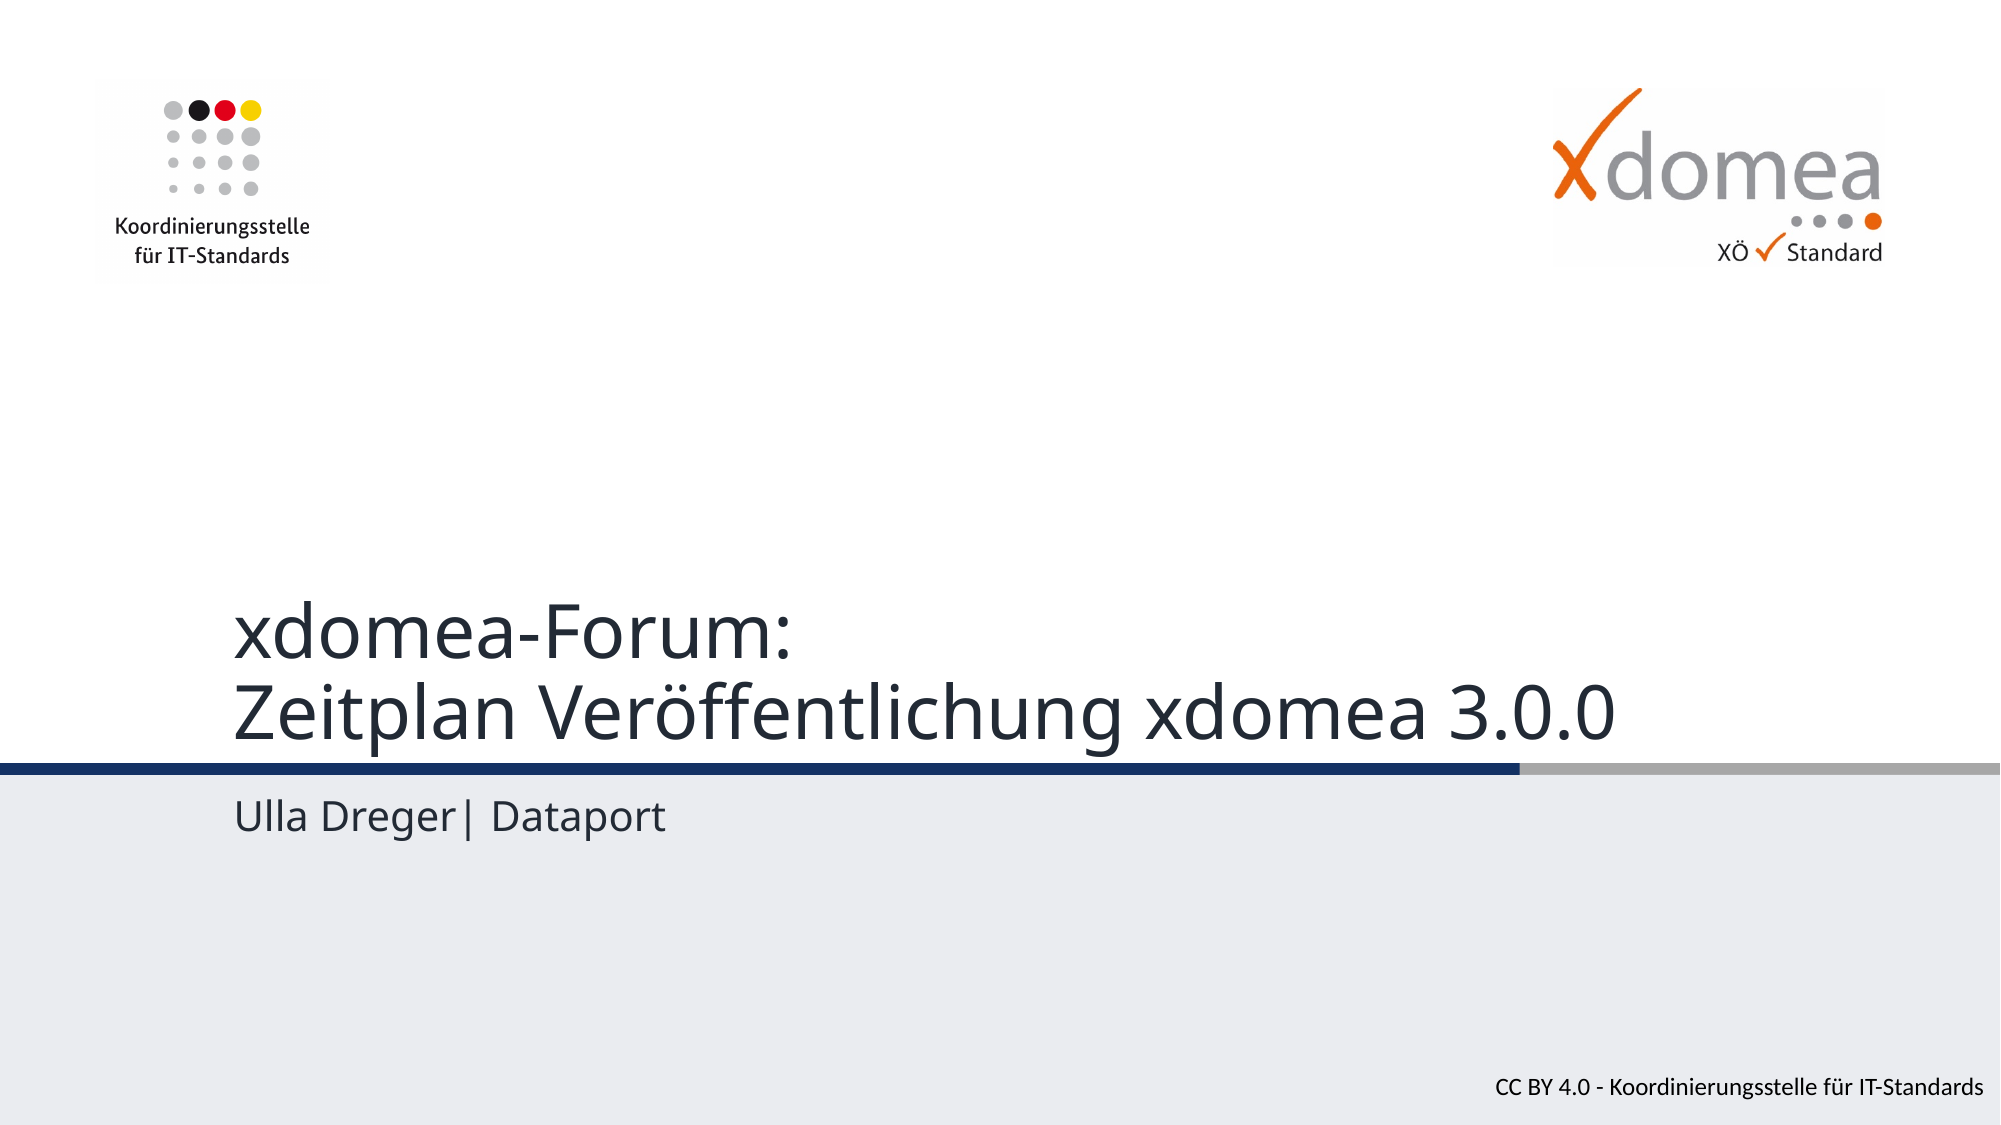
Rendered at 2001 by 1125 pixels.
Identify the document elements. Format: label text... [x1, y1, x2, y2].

title xdomea-Forum: Zeitplan Veröffentlichung xdomea 3.0.0 [218, 349, 1913, 764]
subtitle Ulla Dreger| Dataport [218, 787, 1719, 1125]
picture [95, 79, 330, 284]
picture [1553, 88, 1885, 267]
text_box CC BY 4.0 - Koordinierungsstelle für IT-Standards [1307, 1062, 2000, 1123]
